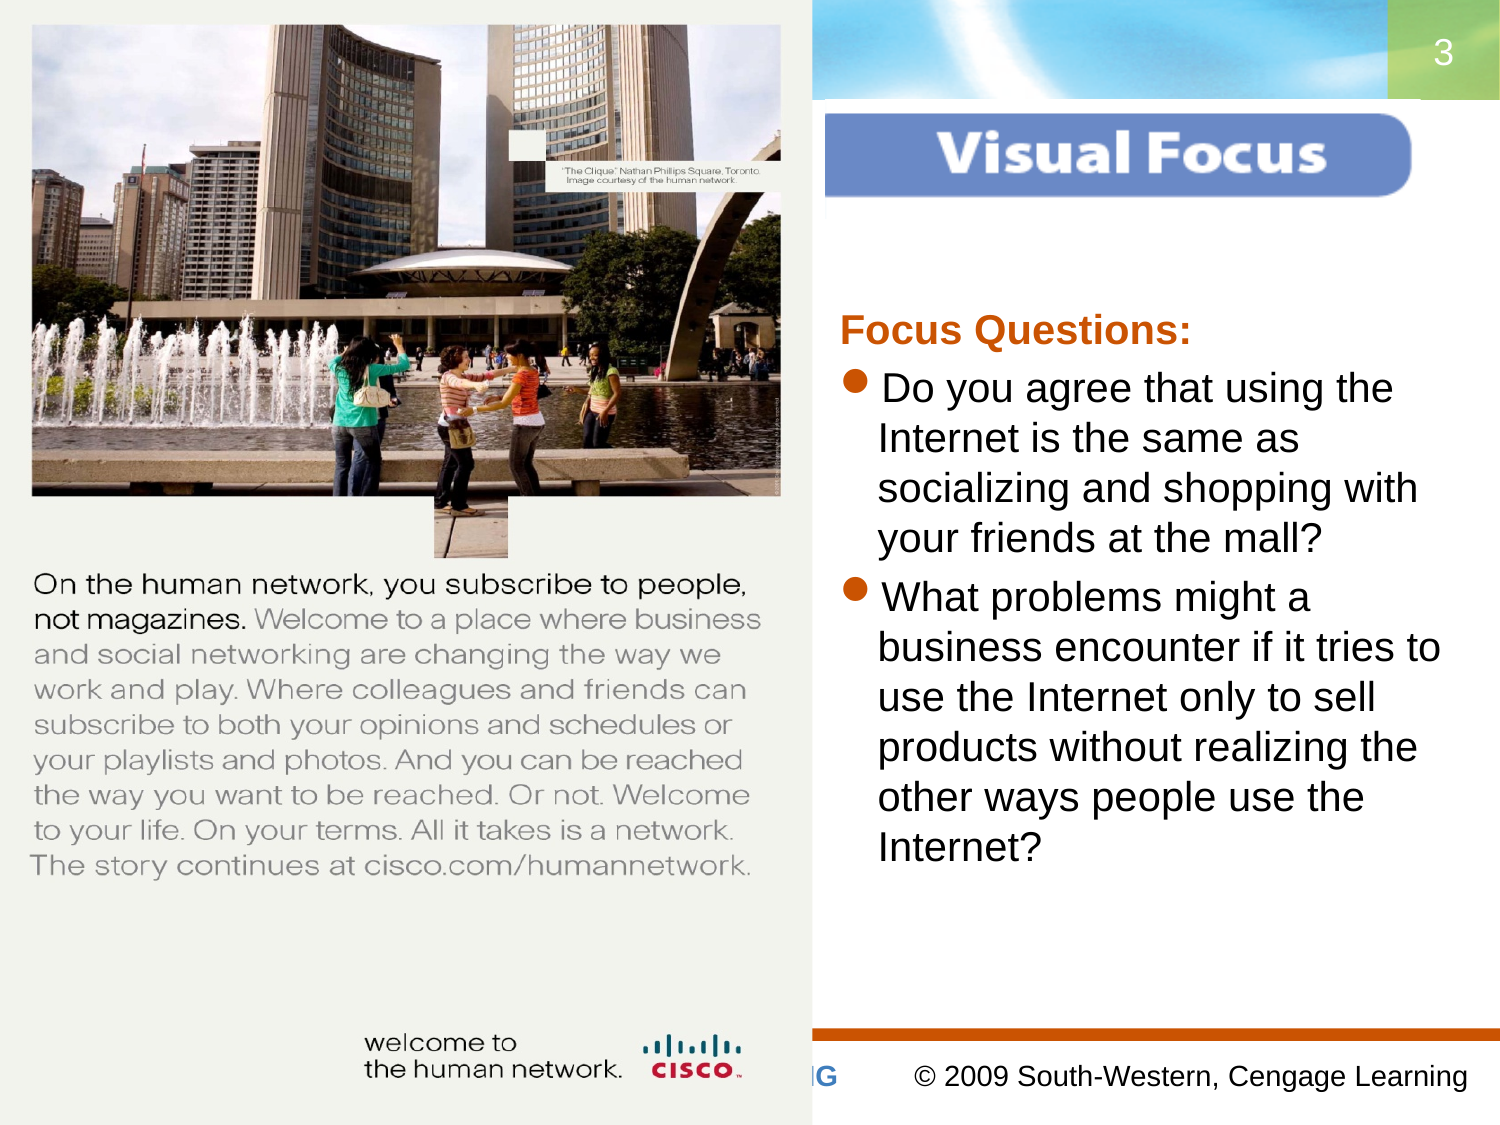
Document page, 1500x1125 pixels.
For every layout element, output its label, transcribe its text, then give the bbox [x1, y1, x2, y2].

picture [824, 99, 1422, 219]
picture [0, 0, 813, 1125]
slide_number 3 [1387, 0, 1500, 101]
text_box Focus Questions: Do you agree that using the Internet is the same as socializing and shopping with your friends at the mall? What problems might a business encounter if it tries to use the Internet only to sell products without realizing the other ways people use the Internet? [825, 295, 1463, 1013]
